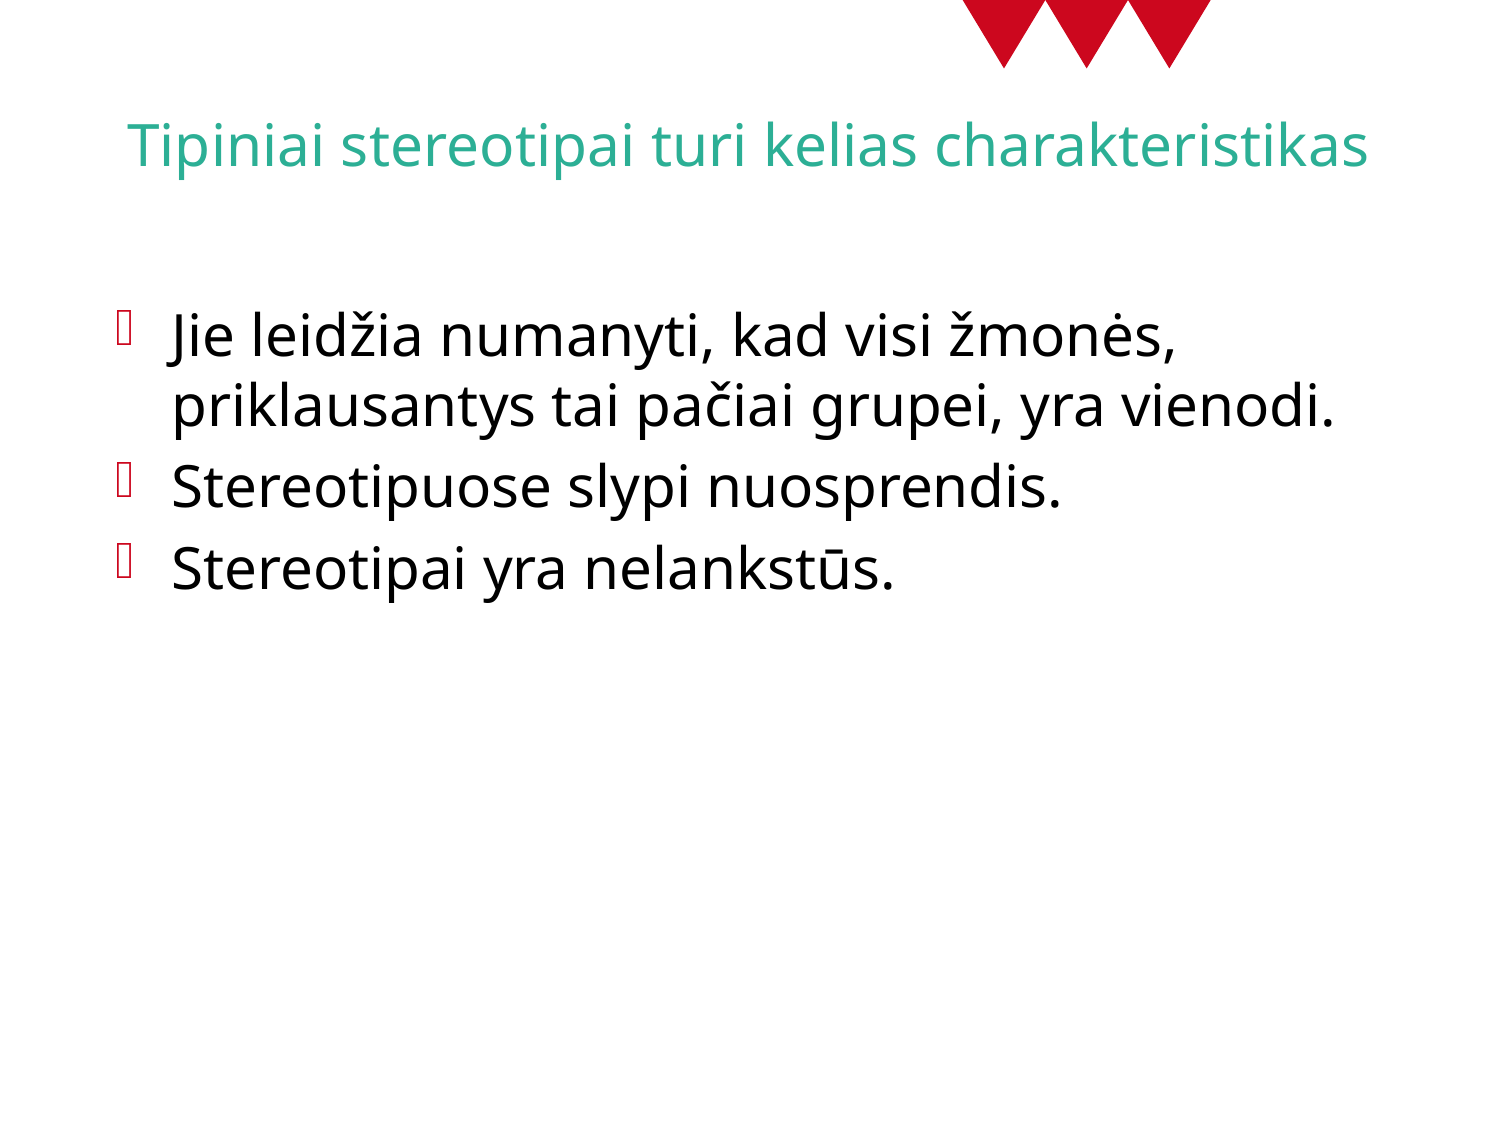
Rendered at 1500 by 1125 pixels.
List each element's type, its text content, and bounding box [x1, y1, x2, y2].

title Tipiniai stereotipai turi kelias charakteristikas [112, 66, 1388, 220]
list Jie leidžia numanyti, kad visi žmonės, priklausantys tai pačiai grupei, yra vienodi. Stereotipuose slypi nuosprendis. Stereotipai yra nelankstūs. [100, 290, 1400, 1040]
